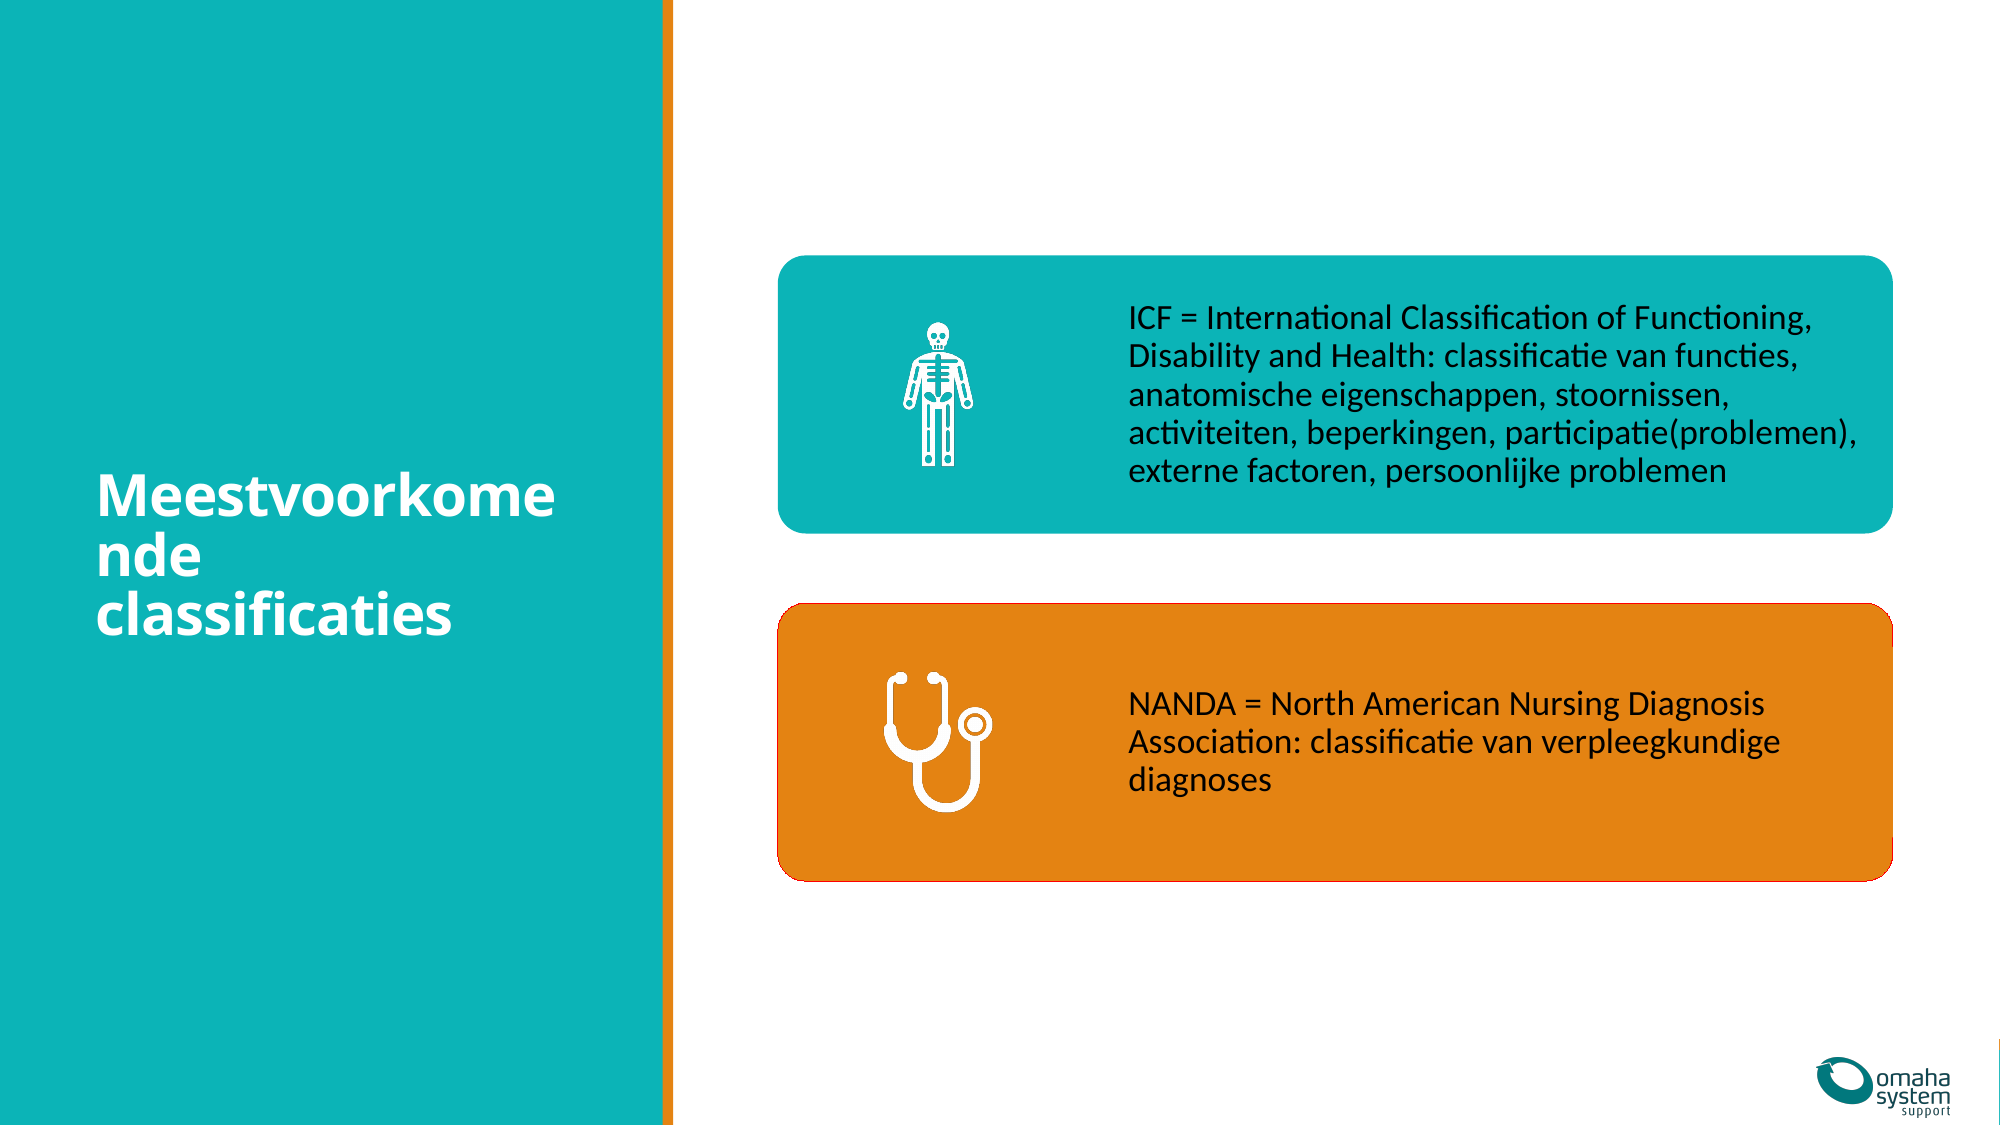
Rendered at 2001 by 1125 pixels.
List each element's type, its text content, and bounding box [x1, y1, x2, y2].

text_box [0, 0, 661, 1125]
title Meestvoorkomende classificaties [80, 84, 587, 1032]
text_box [674, 0, 2000, 1125]
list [777, 104, 1894, 1033]
text_box [661, 0, 674, 1125]
picture [1815, 1057, 1951, 1119]
